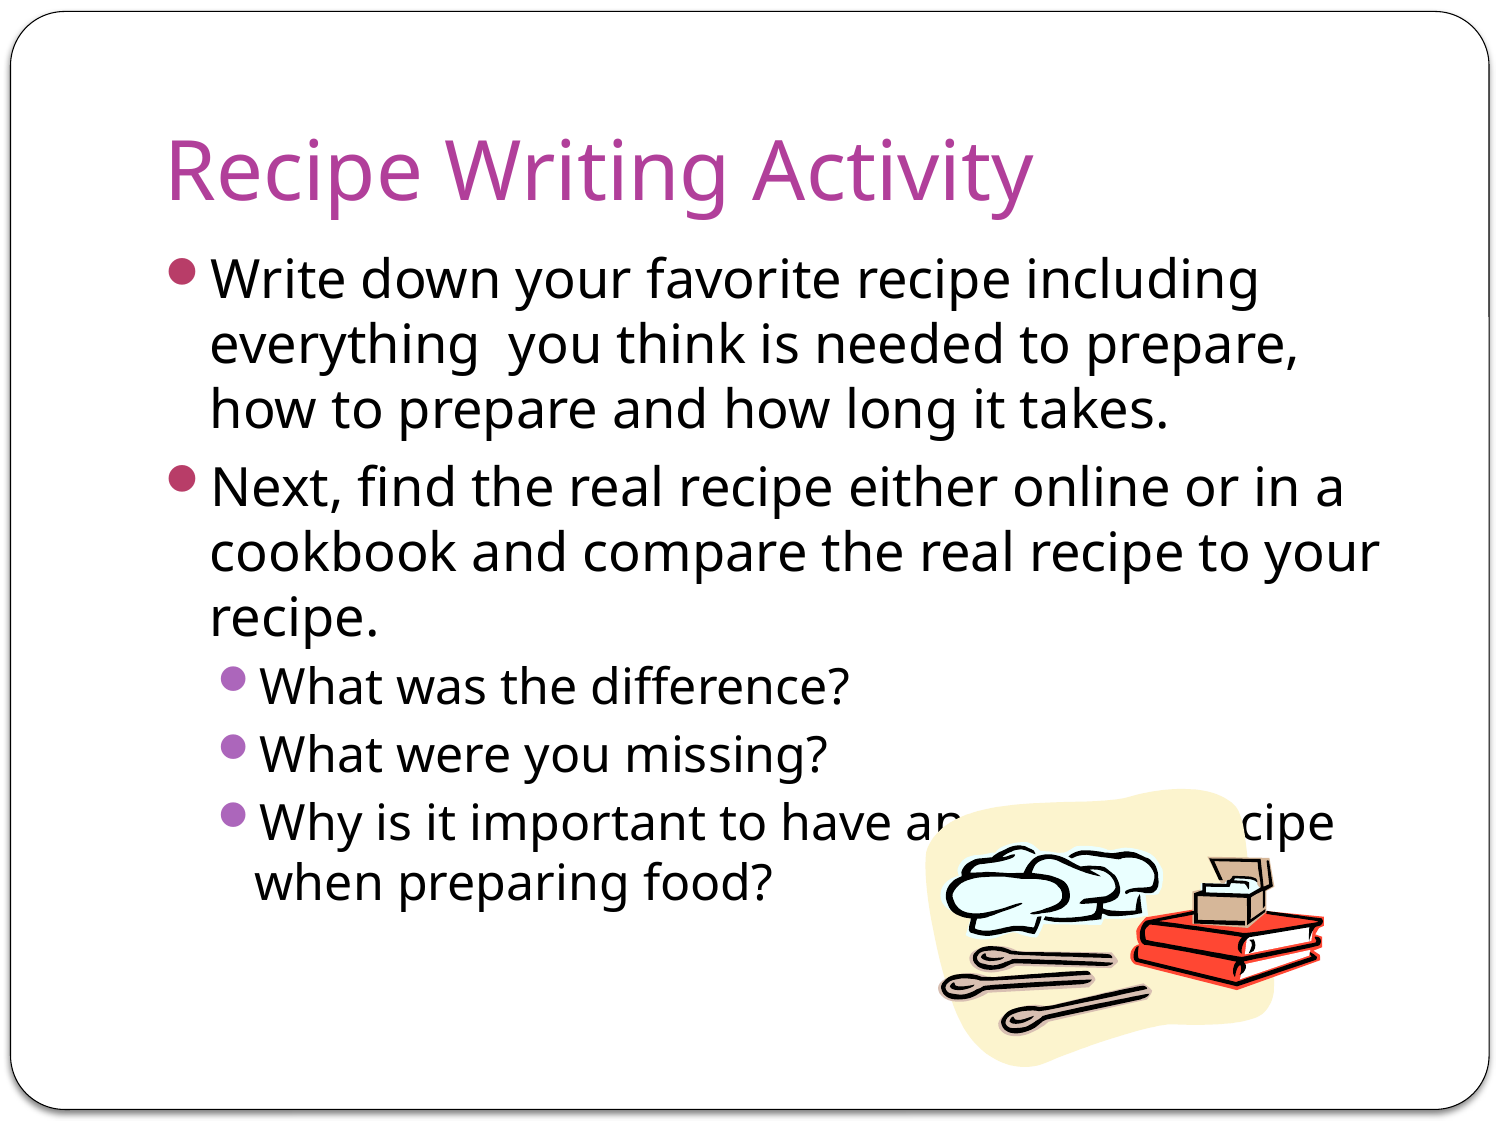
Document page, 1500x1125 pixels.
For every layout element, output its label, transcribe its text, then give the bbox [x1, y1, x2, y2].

list Write down your favorite recipe including everything you think is needed to prepare, how to prepare and how long it takes. Next, find the real recipe either online or in a cookbook and compare the real recipe to your recipe. What was the difference? What were you missing? Why is it important to have an accurate recipe when preparing food? [150, 237, 1425, 988]
picture [924, 787, 1326, 1069]
title Recipe Writing Activity [150, 45, 1425, 233]
